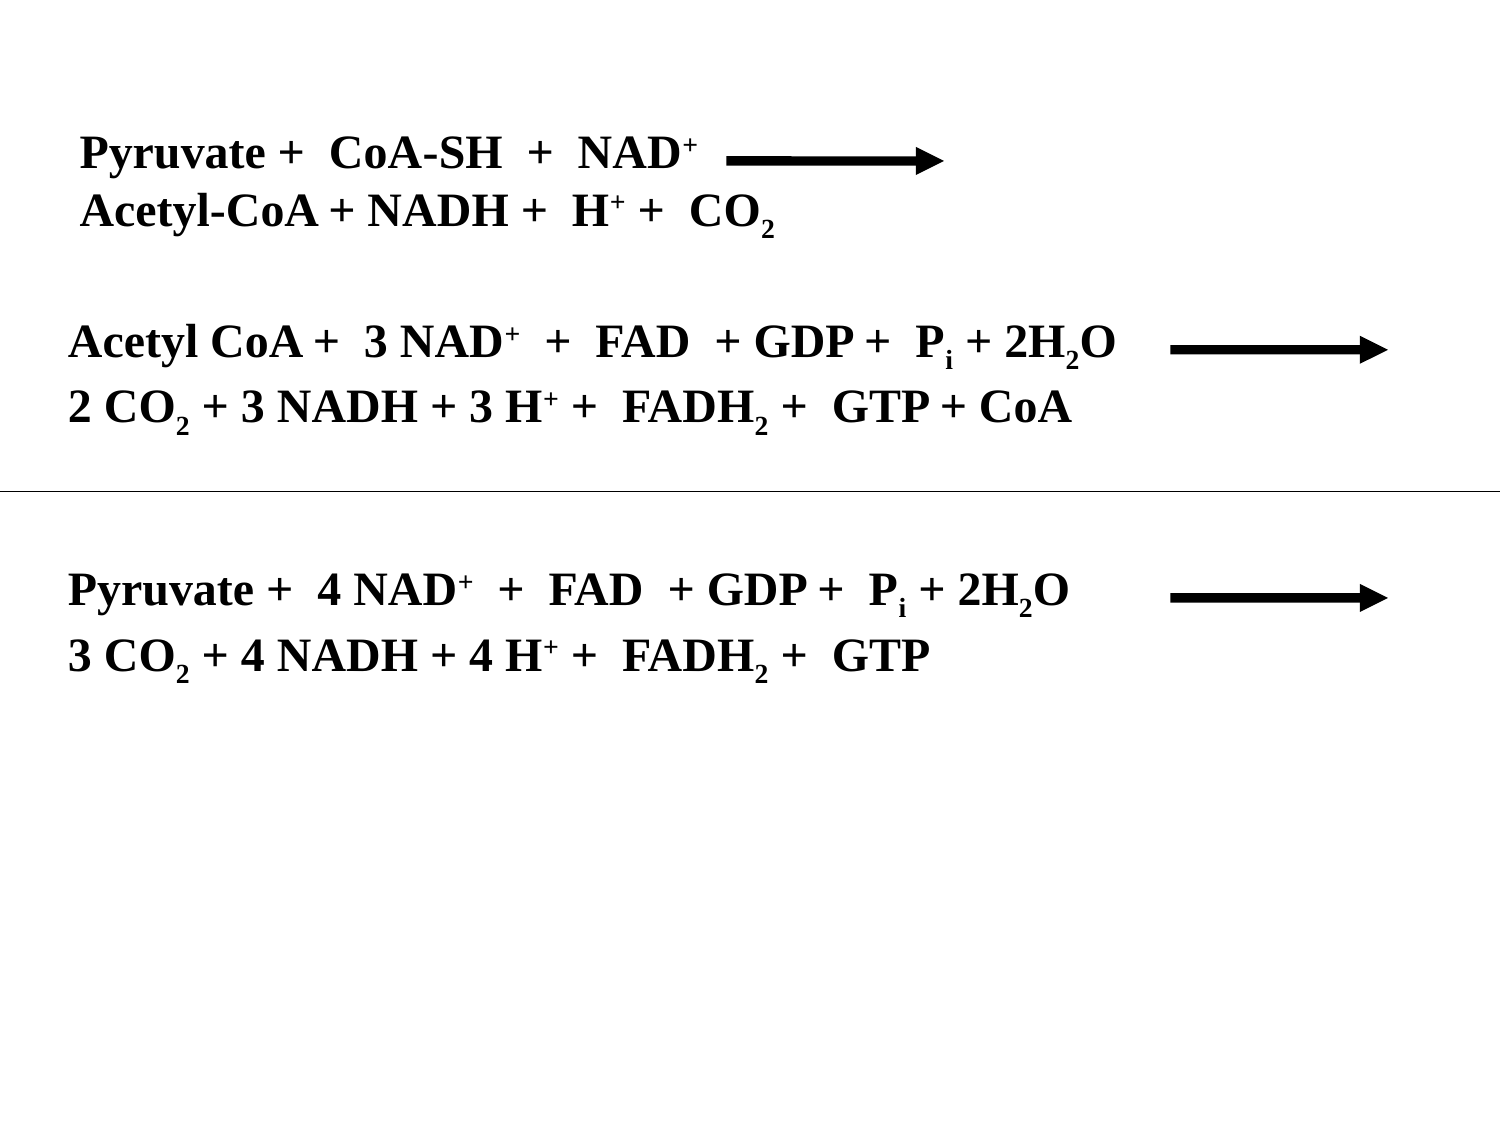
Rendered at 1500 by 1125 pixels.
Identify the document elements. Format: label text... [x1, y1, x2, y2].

text_box [726, 154, 944, 168]
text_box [52, 302, 1460, 445]
text_box Pyruvate + CoA-SH + NAD+ Acetyl-CoA + NADH + H+ + CO2 [64, 113, 1471, 256]
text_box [52, 550, 1460, 693]
